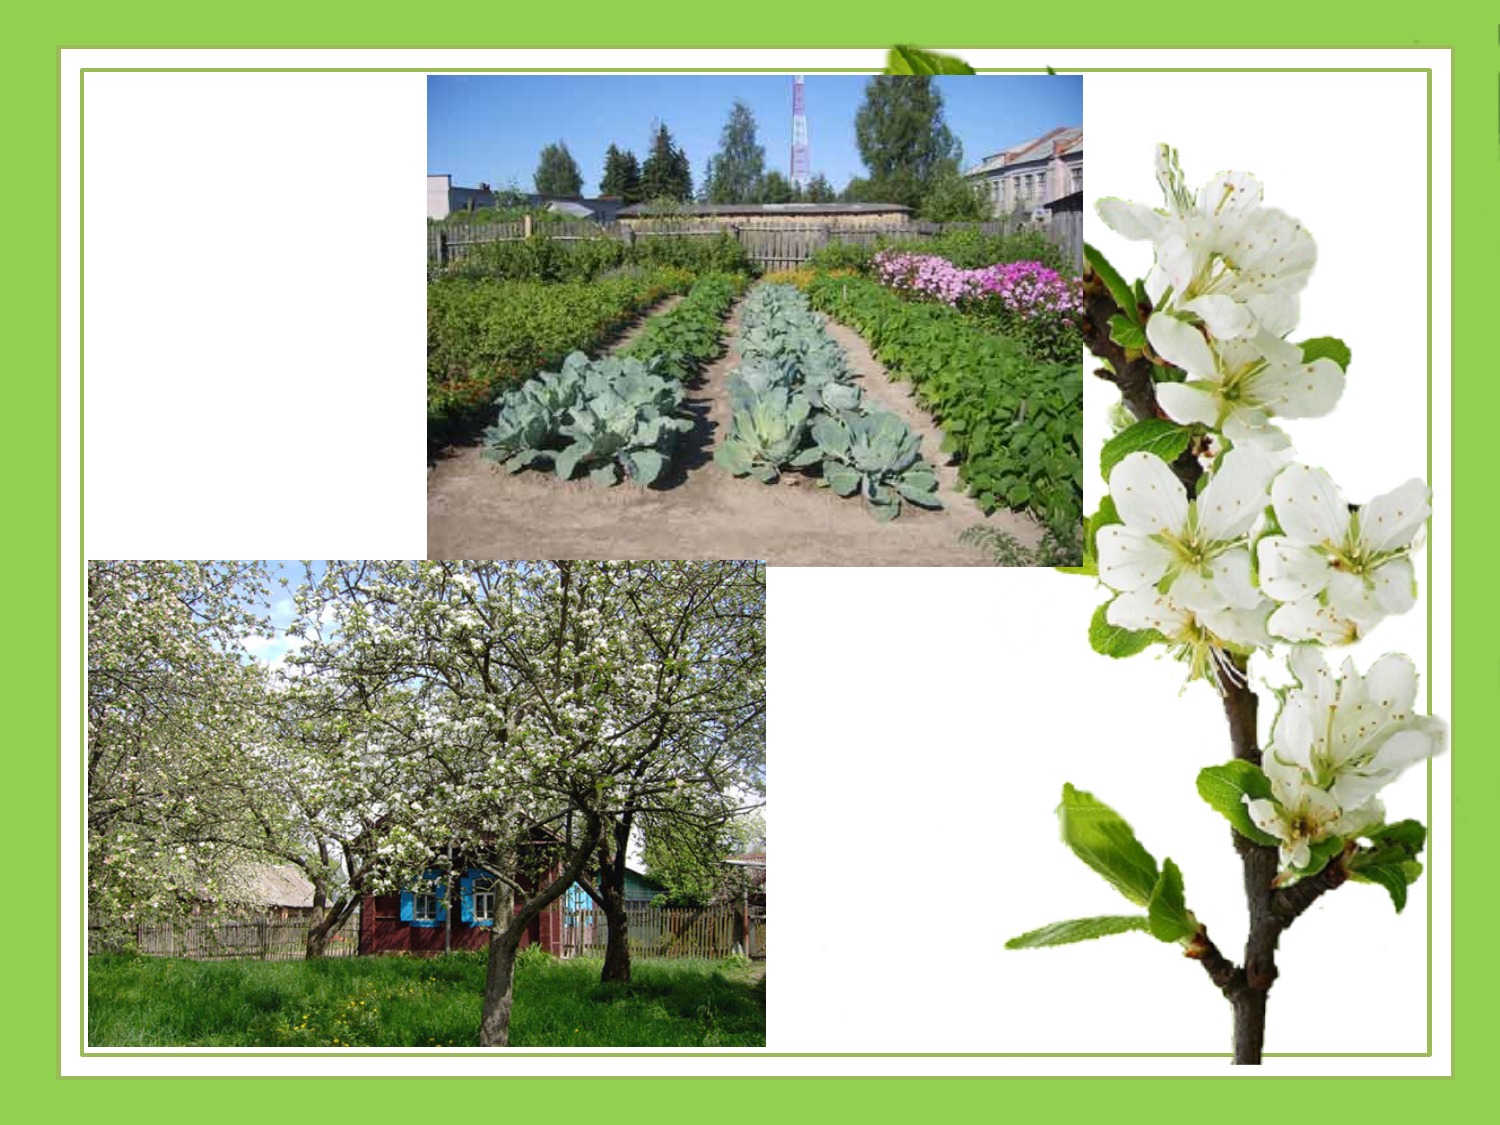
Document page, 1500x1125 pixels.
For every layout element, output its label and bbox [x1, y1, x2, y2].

picture [88, 25, 1499, 1064]
